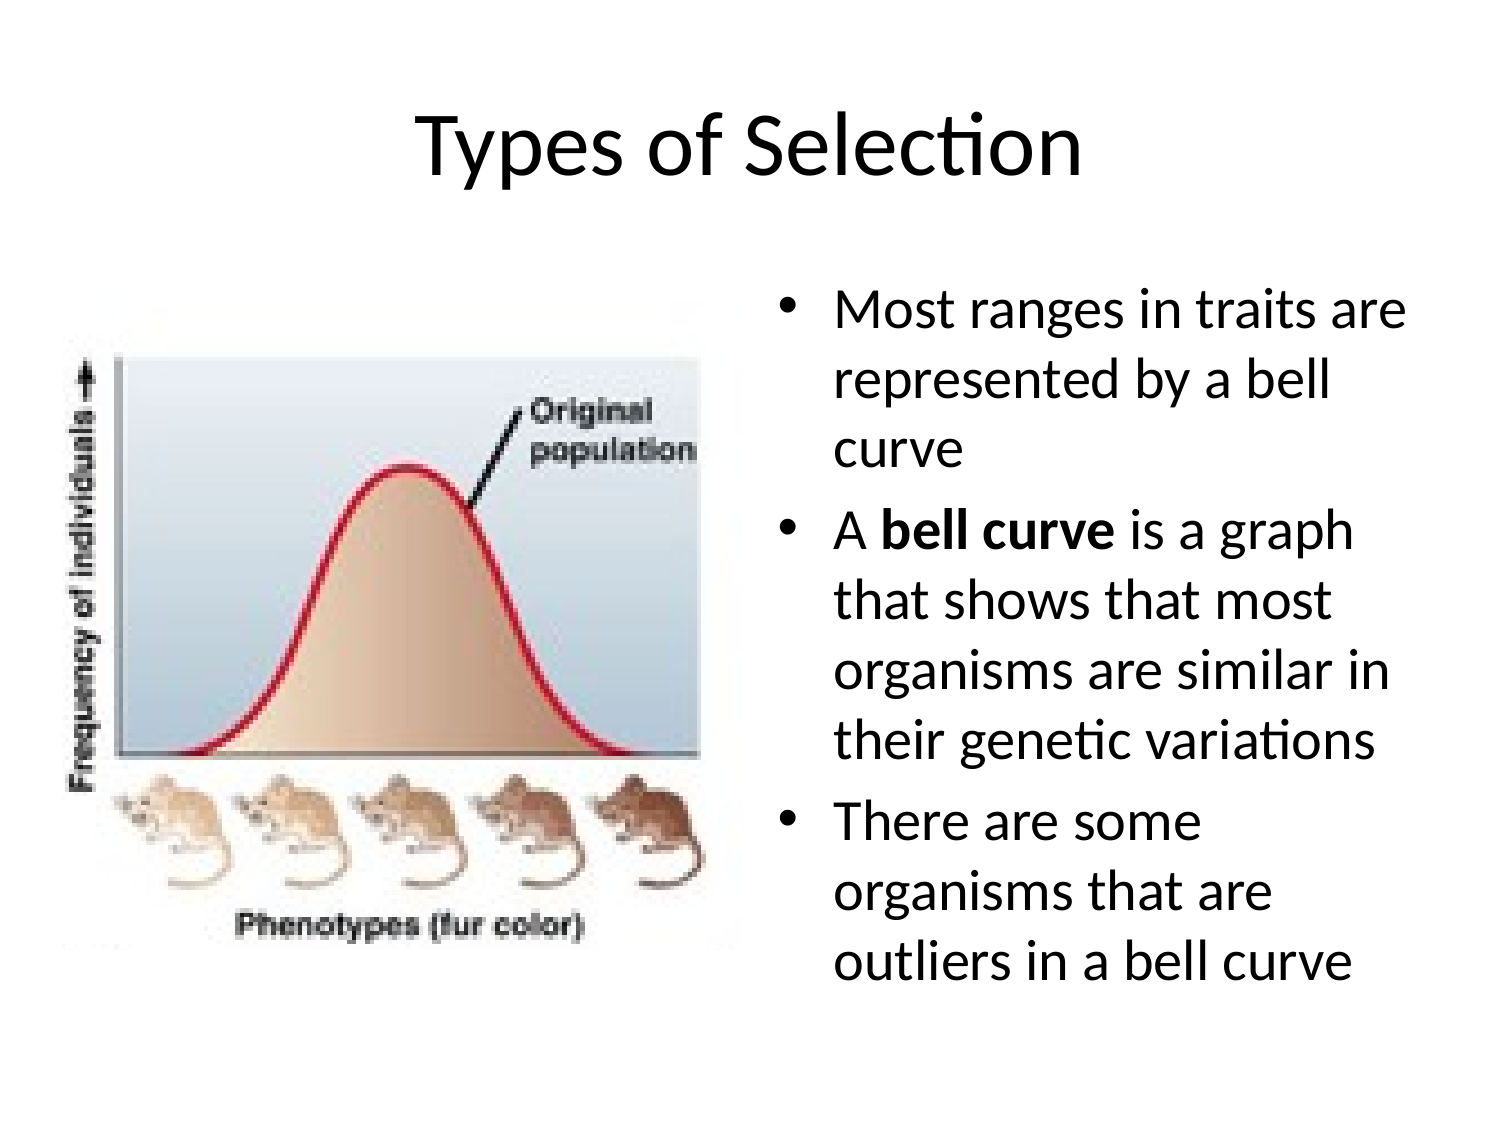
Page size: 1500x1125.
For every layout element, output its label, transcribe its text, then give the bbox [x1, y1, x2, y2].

list Most ranges in traits are represented by a bell curve A bell curve is a graph that shows that most organisms are similar in their genetic variations There are some organisms that are outliers in a bell curve [762, 262, 1425, 1005]
picture [62, 299, 745, 951]
title Types of Selection [75, 45, 1425, 233]
